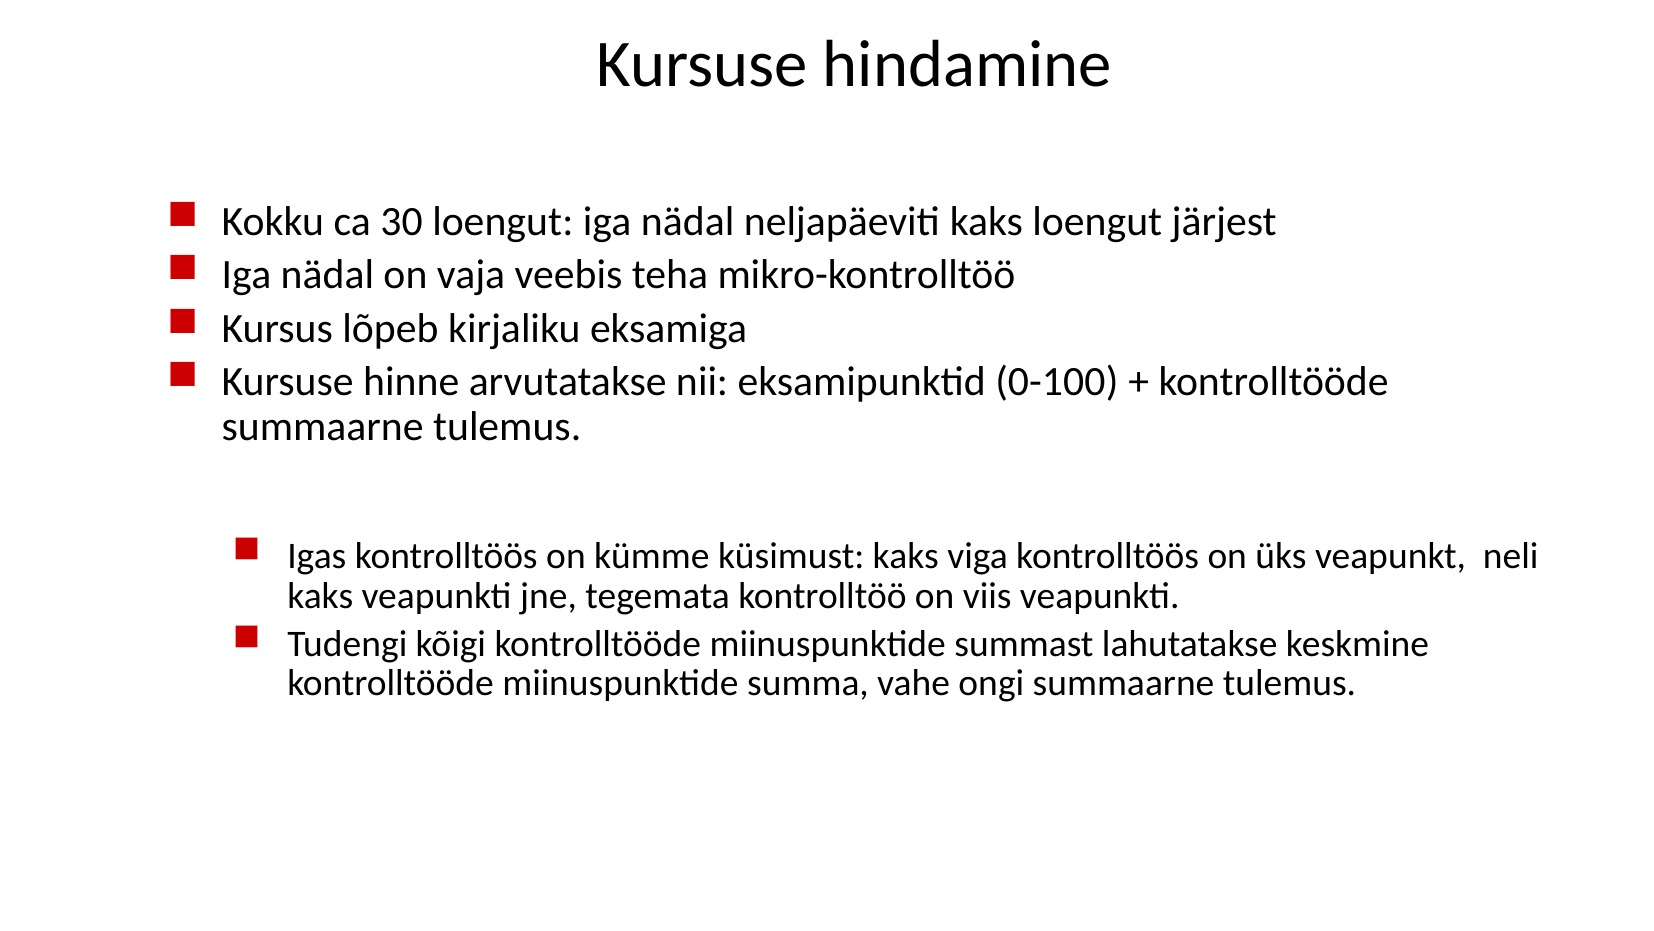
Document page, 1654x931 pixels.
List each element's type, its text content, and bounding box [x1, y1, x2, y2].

title Kursuse hindamine [151, 0, 1557, 73]
list Kokku ca 30 loengut: iga nädal neljapäeviti kaks loengut järjest Iga nädal on vaja veebis teha mikro-kontrolltöö Kursus lõpeb kirjaliku eksamiga Kursuse hinne arvutatakse nii: eksamipunktid (0-100) + kontrolltööde summaarne tulemus. Igas kontrolltöös on kümme küsimust: kaks viga kontrolltöös on üks veapunkt, neli kaks veapunkti jne, tegemata kontrolltöö on viis veapunkti. Tudengi kõigi kontrolltööde miinuspunktide summast lahutatakse keskmine kontrolltööde miinuspunktide summa, vahe ongi summaarne tulemus. [151, 103, 1571, 765]
